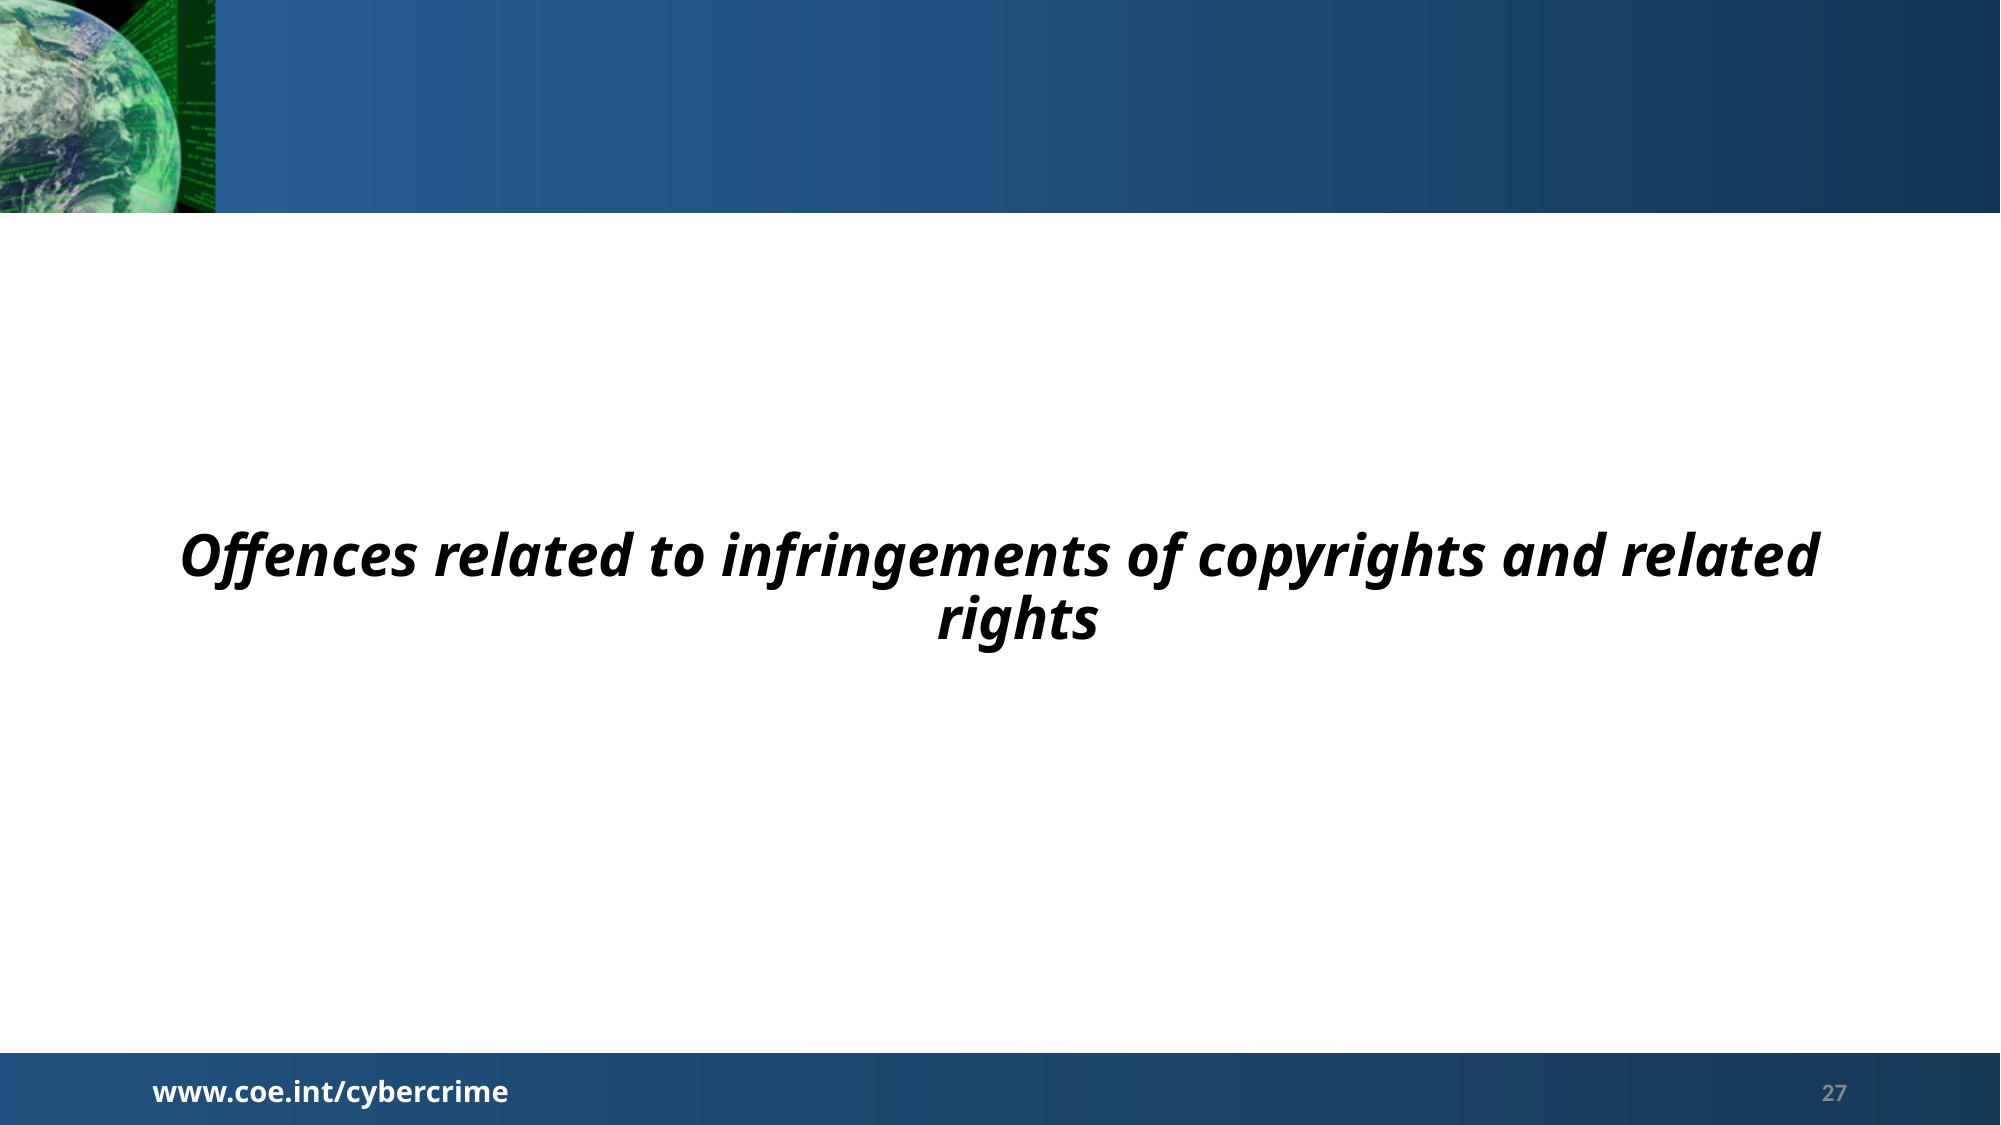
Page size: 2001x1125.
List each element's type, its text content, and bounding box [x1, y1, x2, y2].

slide_number 27 [1412, 1061, 1863, 1121]
picture [0, 0, 2000, 213]
slide_number www.coe.int/cybercrime [137, 1061, 588, 1121]
list Offences related to infringements of copyrights and related rights [137, 344, 1863, 916]
